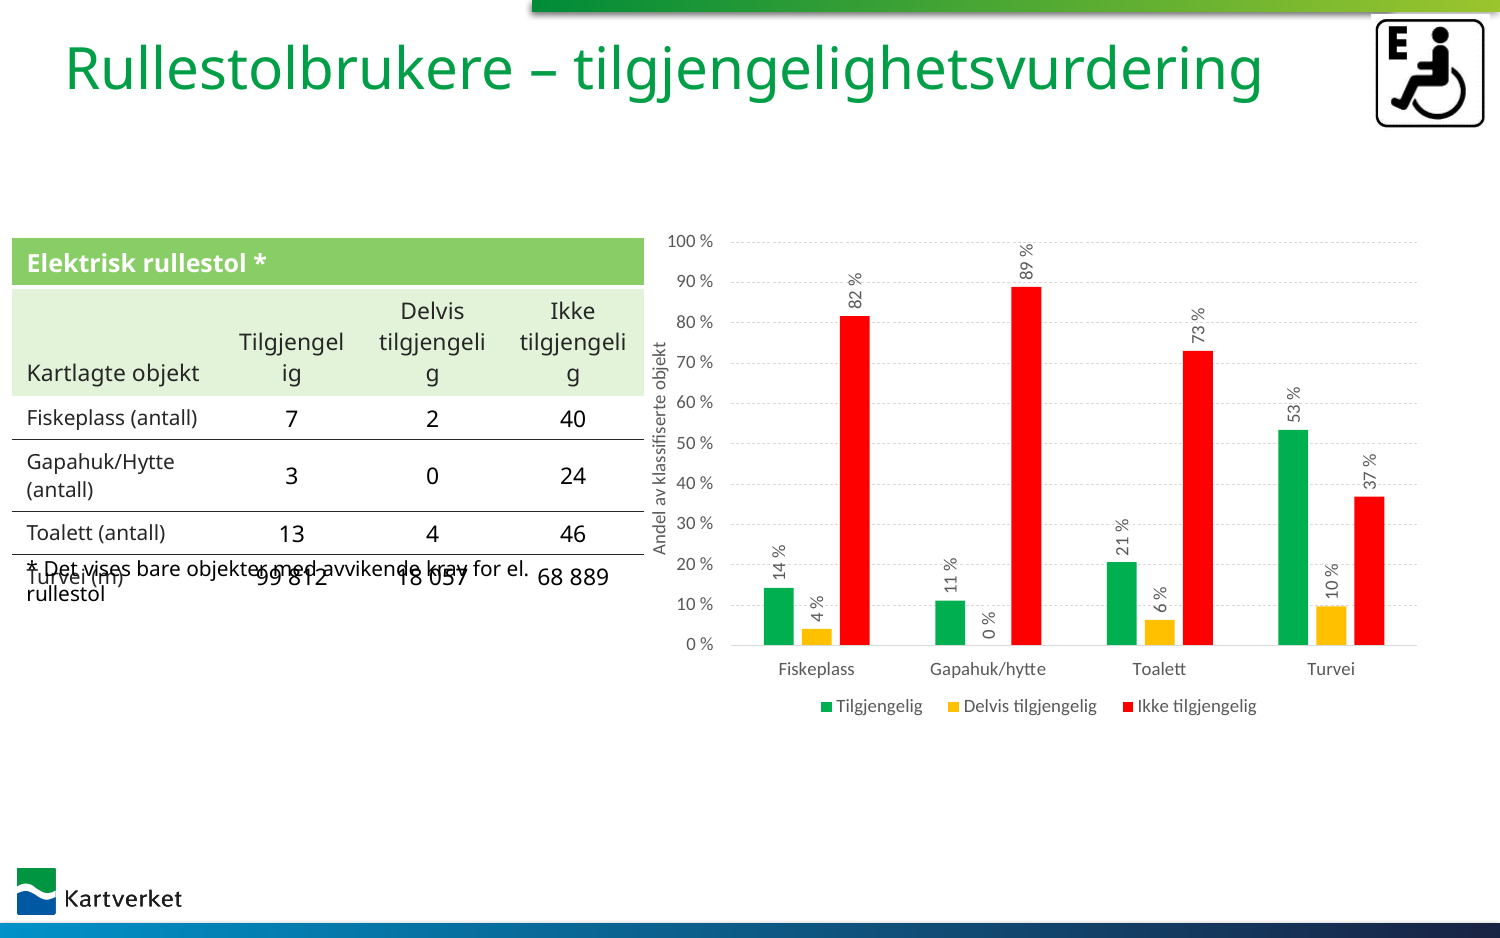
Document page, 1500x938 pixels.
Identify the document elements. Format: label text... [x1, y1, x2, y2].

text_box * Det vises bare objekter med avvikende krav for el. rullestol [11, 548, 597, 613]
table_cell Fiskeplass (antall) [12, 396, 222, 439]
table_cell 7 [222, 396, 362, 439]
table_cell Ikke tilgjengelig [503, 289, 638, 396]
table_cell 3 [222, 440, 362, 511]
table_cell 68 889 [597, 555, 638, 598]
table_header Elektrisk rullestol * [12, 238, 638, 285]
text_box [1371, 13, 1491, 133]
table_cell 40 [503, 396, 638, 439]
table_cell Kartlagte objekt [12, 289, 222, 396]
text_box Rullestolbrukere – tilgjengelighetsvurdering [49, 12, 1372, 109]
table_cell Toalett (antall) [12, 512, 222, 548]
table_cell 13 [222, 512, 362, 548]
table_cell 46 [503, 512, 638, 554]
table_cell 4 [362, 512, 503, 548]
table_cell Tilgjengelig [222, 289, 362, 396]
table_cell Delvis tilgjengelig [362, 289, 503, 396]
picture [643, 218, 1429, 728]
table_cell 0 [362, 440, 503, 511]
table_cell 2 [362, 396, 503, 439]
table_cell Gapahuk/Hytte (antall) [12, 440, 222, 511]
table_cell 24 [503, 440, 638, 511]
